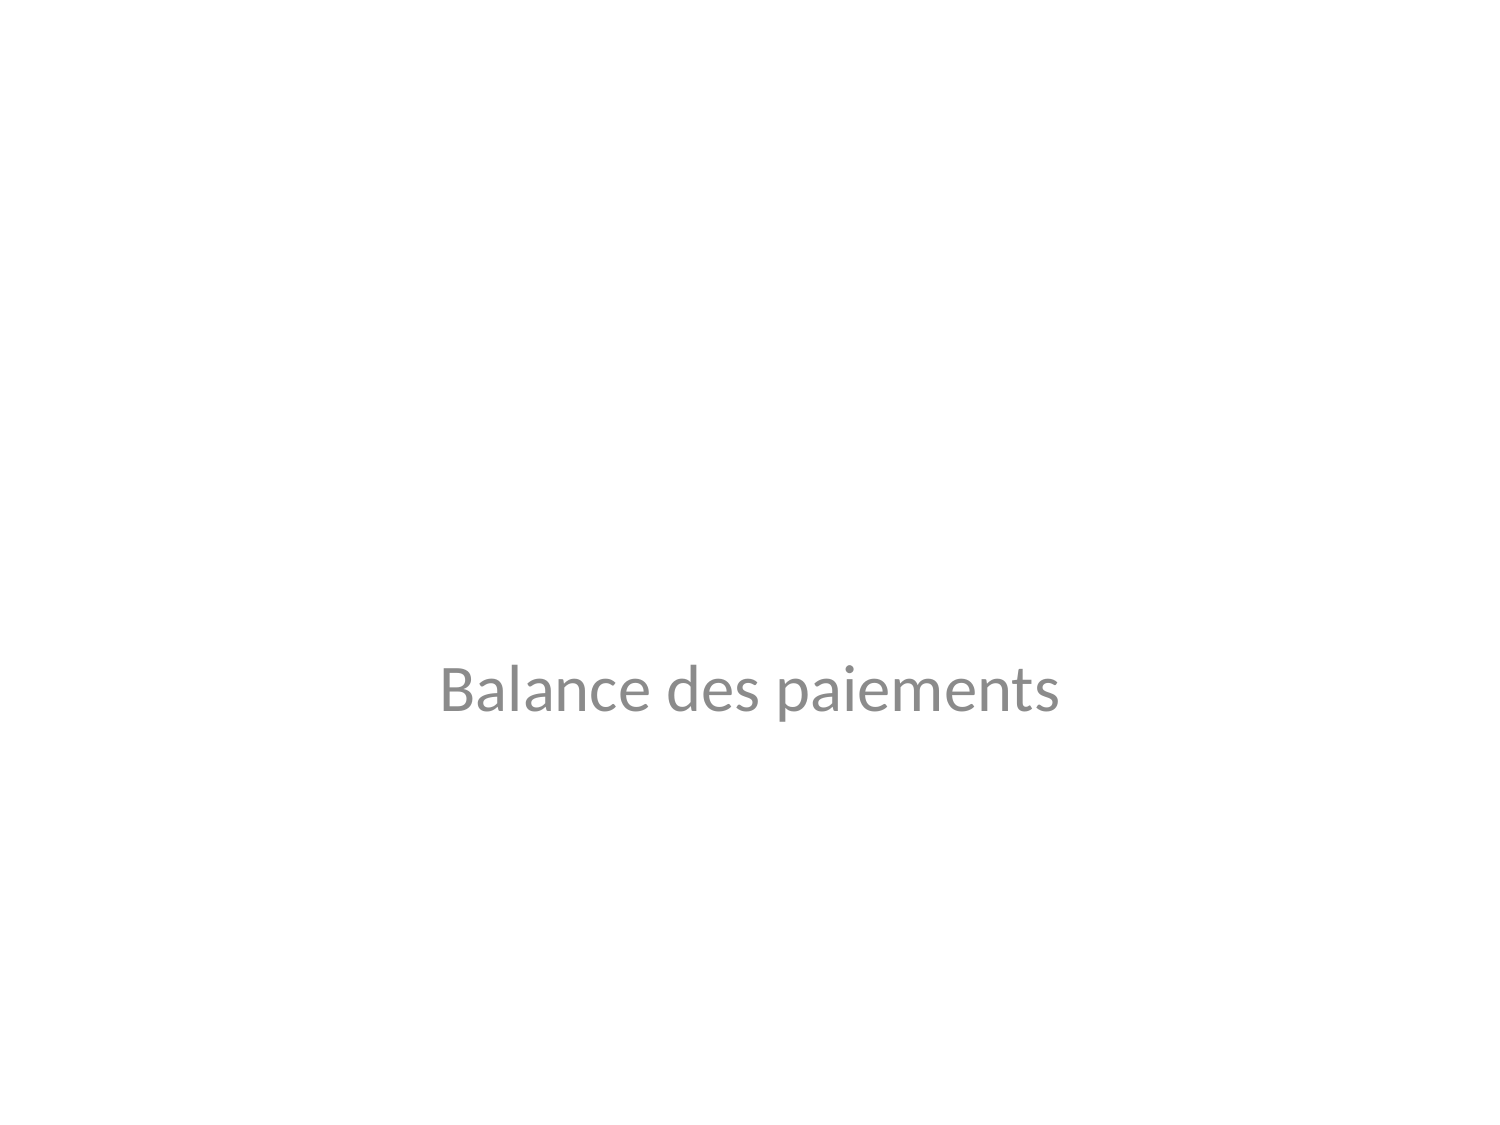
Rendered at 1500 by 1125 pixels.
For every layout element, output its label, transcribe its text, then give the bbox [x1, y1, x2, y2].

subtitle Balance des paiements [225, 637, 1275, 925]
